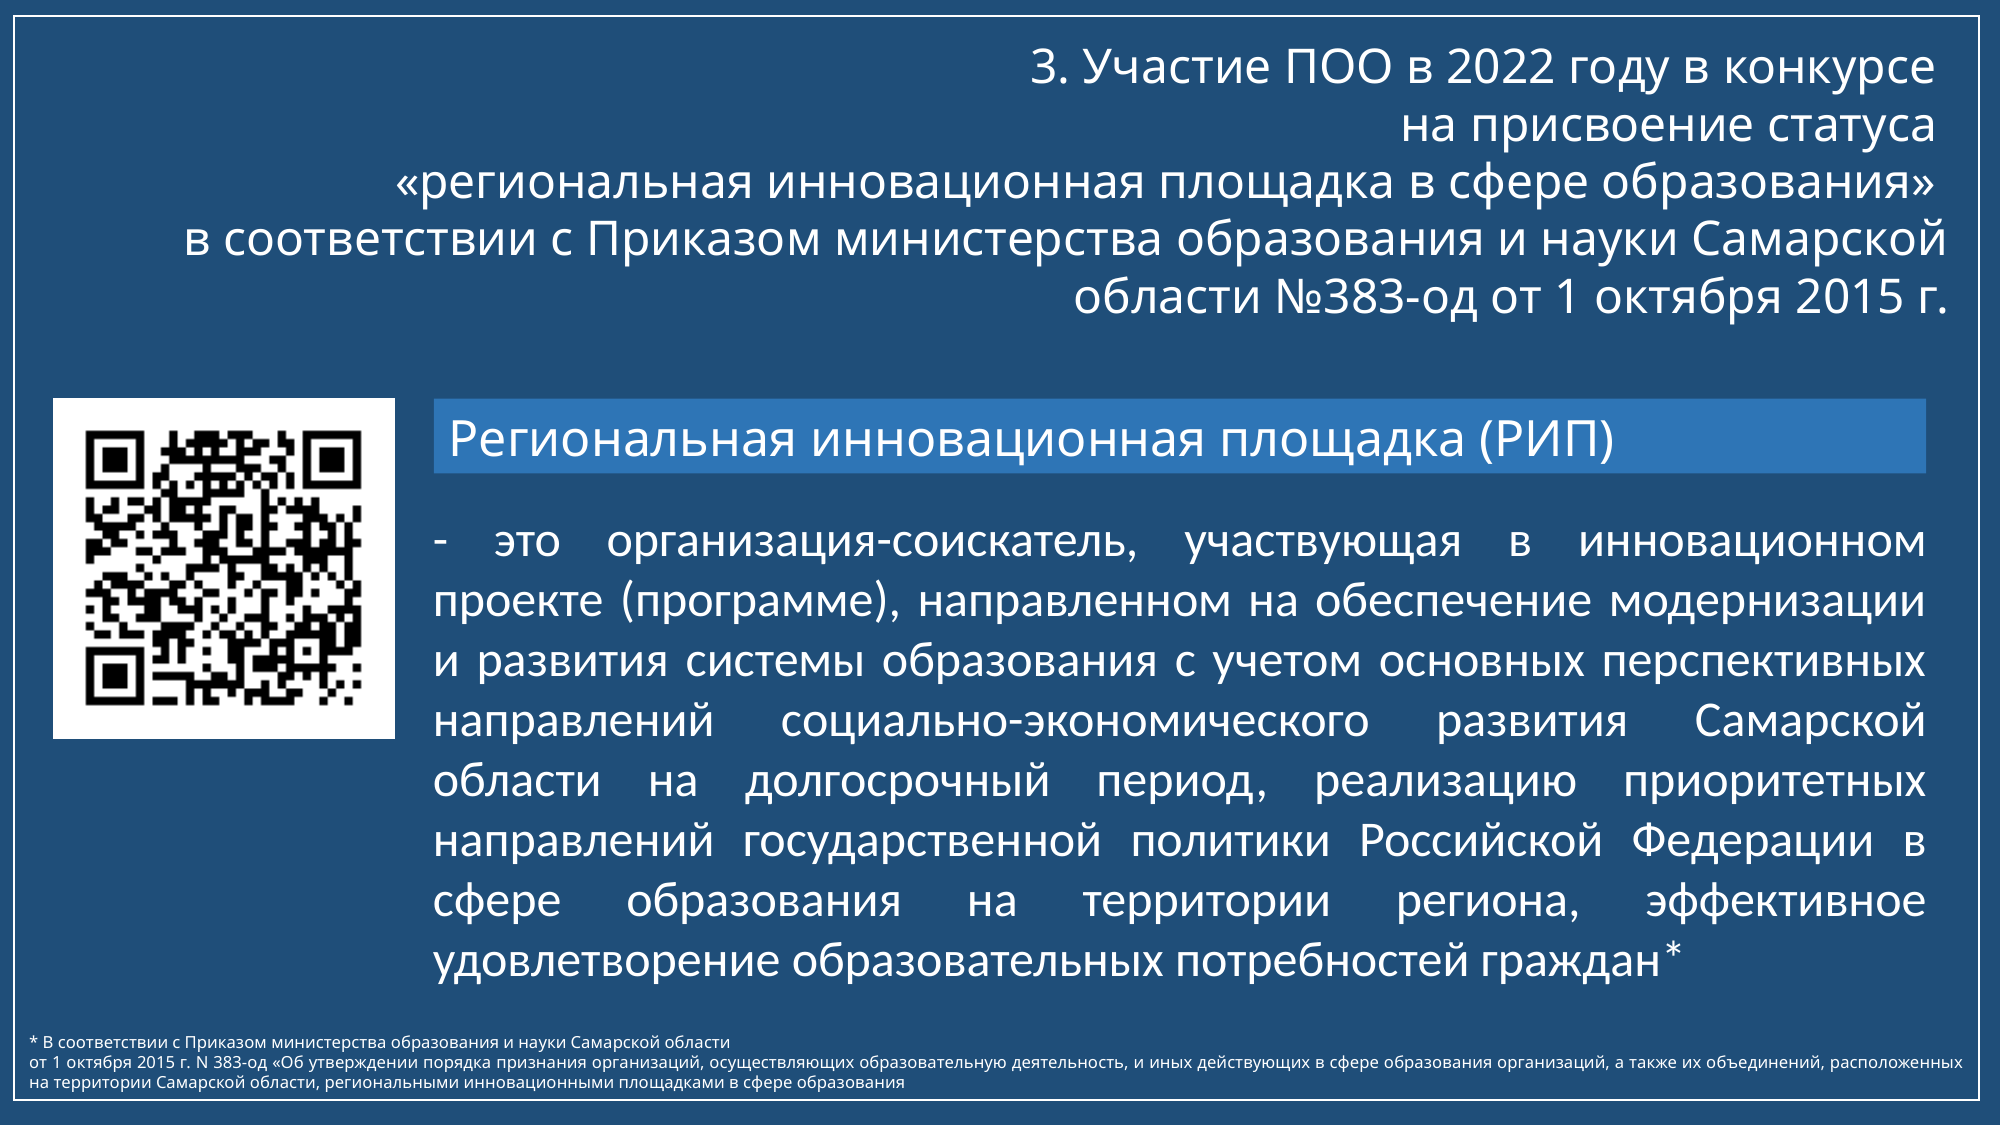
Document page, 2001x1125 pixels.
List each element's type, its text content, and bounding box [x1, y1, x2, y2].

text_box * В соответствии с Приказом министерства образования и науки Самарской области от 1 октября 2015 г. N 383-од «Об утверждении порядка признания организаций, осуществляющих образовательную деятельность, и иных действующих в сфере образования организаций, а также их объединений, расположенных на территории Самарской области, региональными инновационными площадками в сфере образования [14, 1024, 1982, 1099]
picture [53, 398, 395, 739]
text_box Региональная инновационная площадка (РИП) [433, 398, 1927, 474]
text_box - это организация-соискатель, участвующая в инновационном проекте (программе), направленном на обеспечение модернизации и развития системы образования с учетом основных перспективных направлений социально-экономического развития Самарской области на долгосрочный период, реализацию приоритетных направлений государственной политики Российской Федерации в сфере образования на территории региона, эффективное удовлетворение образовательных потребностей граждан* [418, 499, 1942, 995]
text_box [13, 15, 1980, 1101]
text_box 3. Участие ПОО в 2022 году в конкурсе на присвоение статуса «региональная инновационная площадка в сфере образования» в соответствии с Приказом министерства образования и науки Самарской области №383-од от 1 октября 2015 г. [28, 28, 1966, 331]
